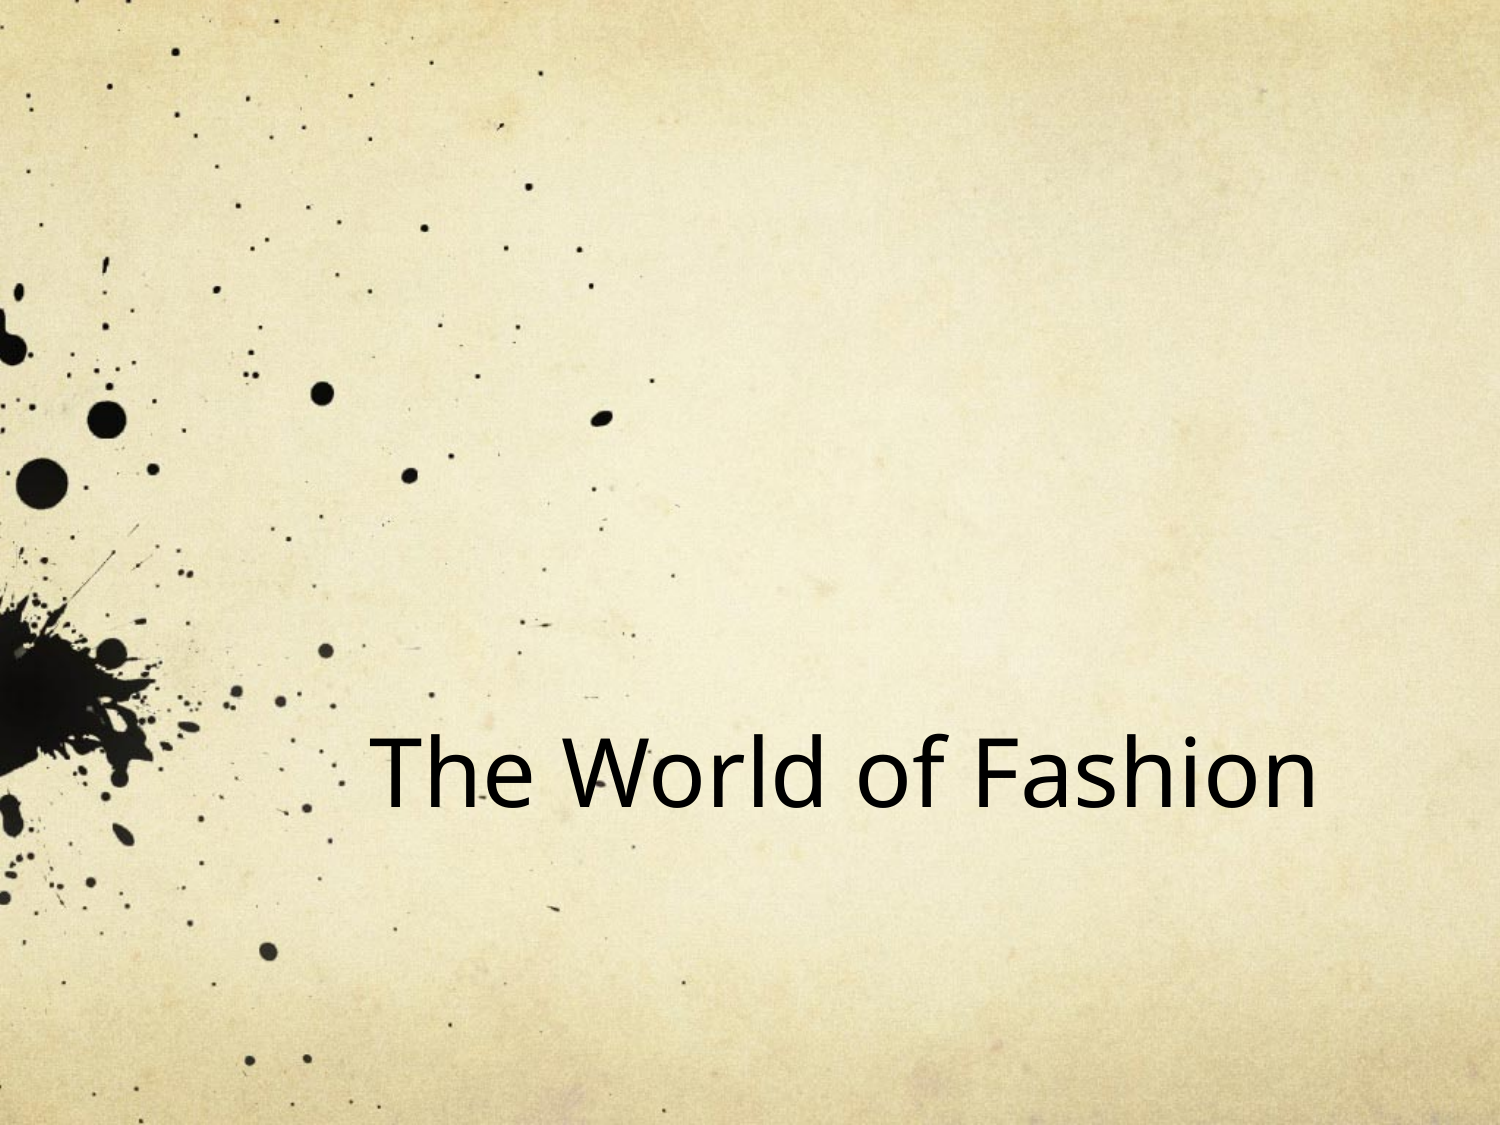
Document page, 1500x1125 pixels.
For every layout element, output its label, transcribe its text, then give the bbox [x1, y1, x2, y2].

picture [0, 0, 1500, 1125]
title The World of Fashion [362, 512, 1425, 827]
